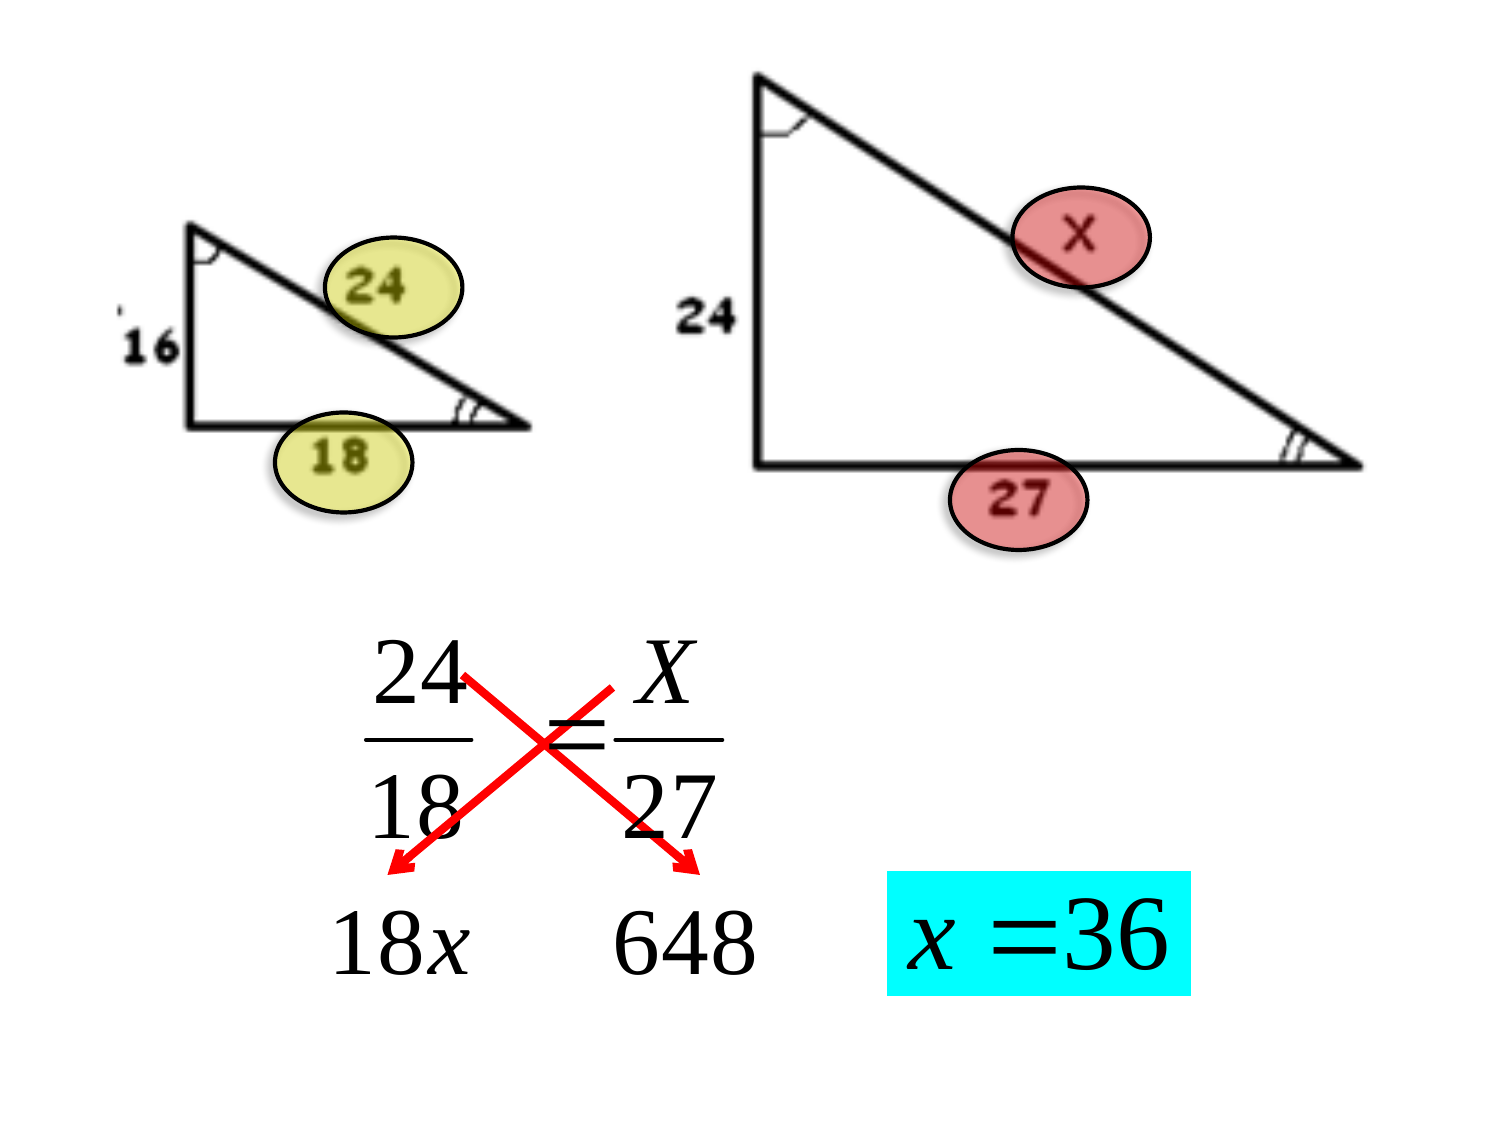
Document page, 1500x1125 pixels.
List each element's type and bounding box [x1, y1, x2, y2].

text_box [324, 887, 493, 999]
text_box [524, 612, 740, 860]
text_box [462, 674, 519, 685]
text_box [616, 868, 701, 876]
text_box [349, 612, 494, 860]
text_box [887, 871, 1192, 997]
text_box [599, 887, 768, 999]
picture [49, 37, 1412, 601]
text_box [387, 687, 613, 876]
